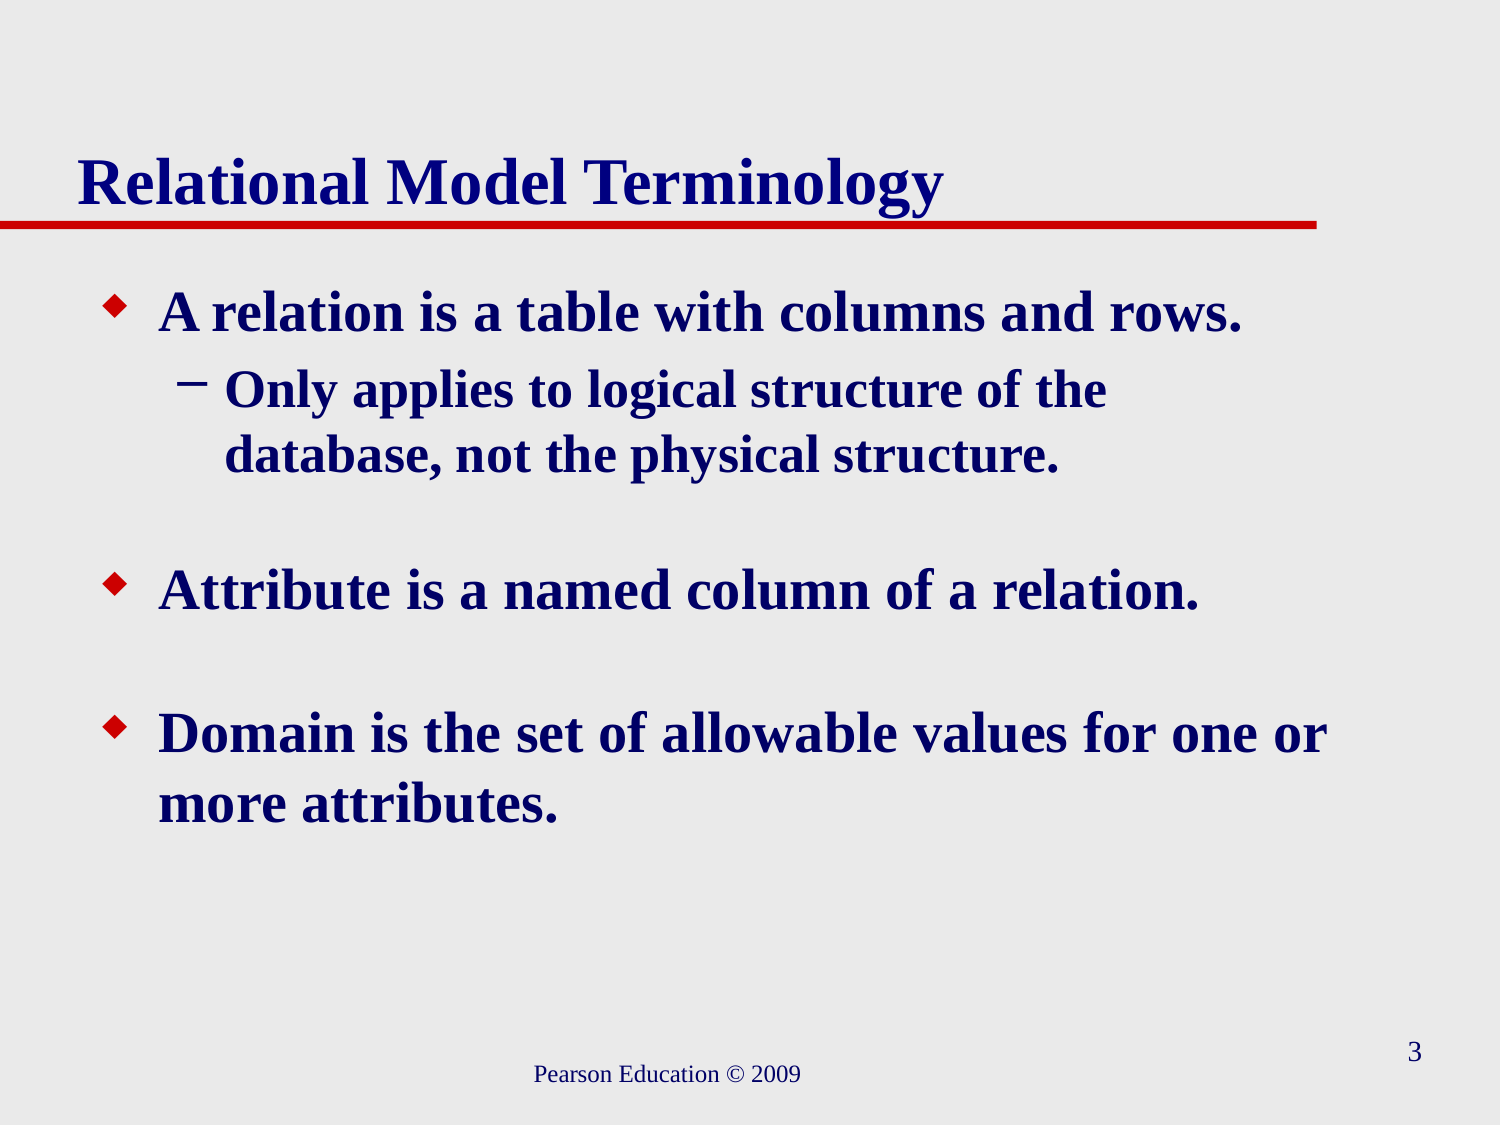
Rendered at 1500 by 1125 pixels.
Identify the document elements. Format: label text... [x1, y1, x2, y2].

title Relational Model Terminology [62, 43, 1338, 226]
slide_number 3 [1125, 1012, 1438, 1088]
list A relation is a table with columns and rows. Only applies to logical structure of the database, not the physical structure. Attribute is a named column of a relation. Domain is the set of allowable values for one or more attributes. [87, 265, 1356, 894]
text_box Pearson Education © 2009 [512, 1050, 1038, 1095]
